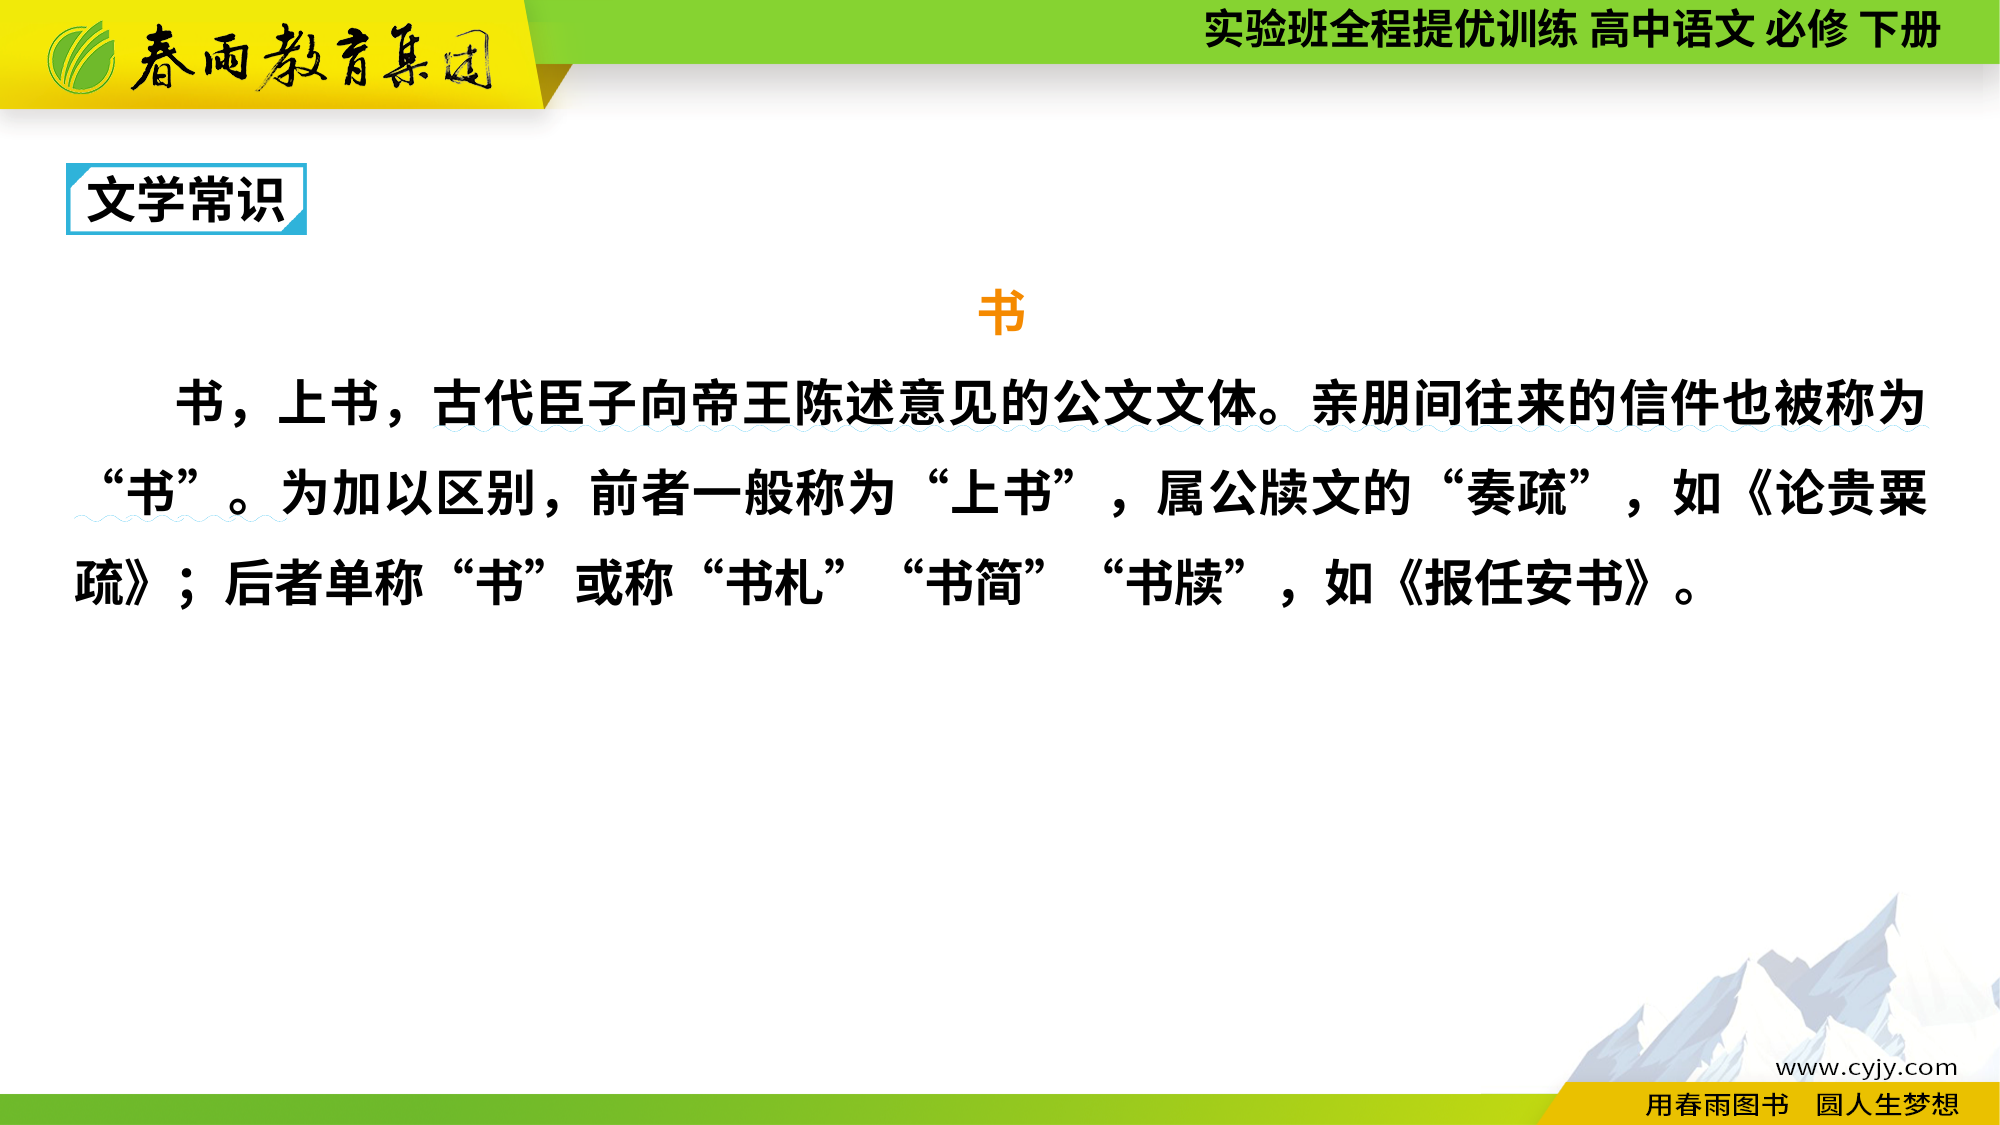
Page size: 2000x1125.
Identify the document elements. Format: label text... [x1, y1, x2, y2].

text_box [66, 160, 307, 237]
list 书 书，上书，古代臣子向帝王陈述意见的公文文体。亲朋间往来的信件也被称为“书”。为加以区别，前者一般称为“上书”，属公牍文的“奏疏”，如《论贵粟疏》；后者单称“书”或称“书札”“书简”“书牍”，如《报任安书》。 [59, 243, 1944, 611]
picture [0, 0, 2000, 1125]
